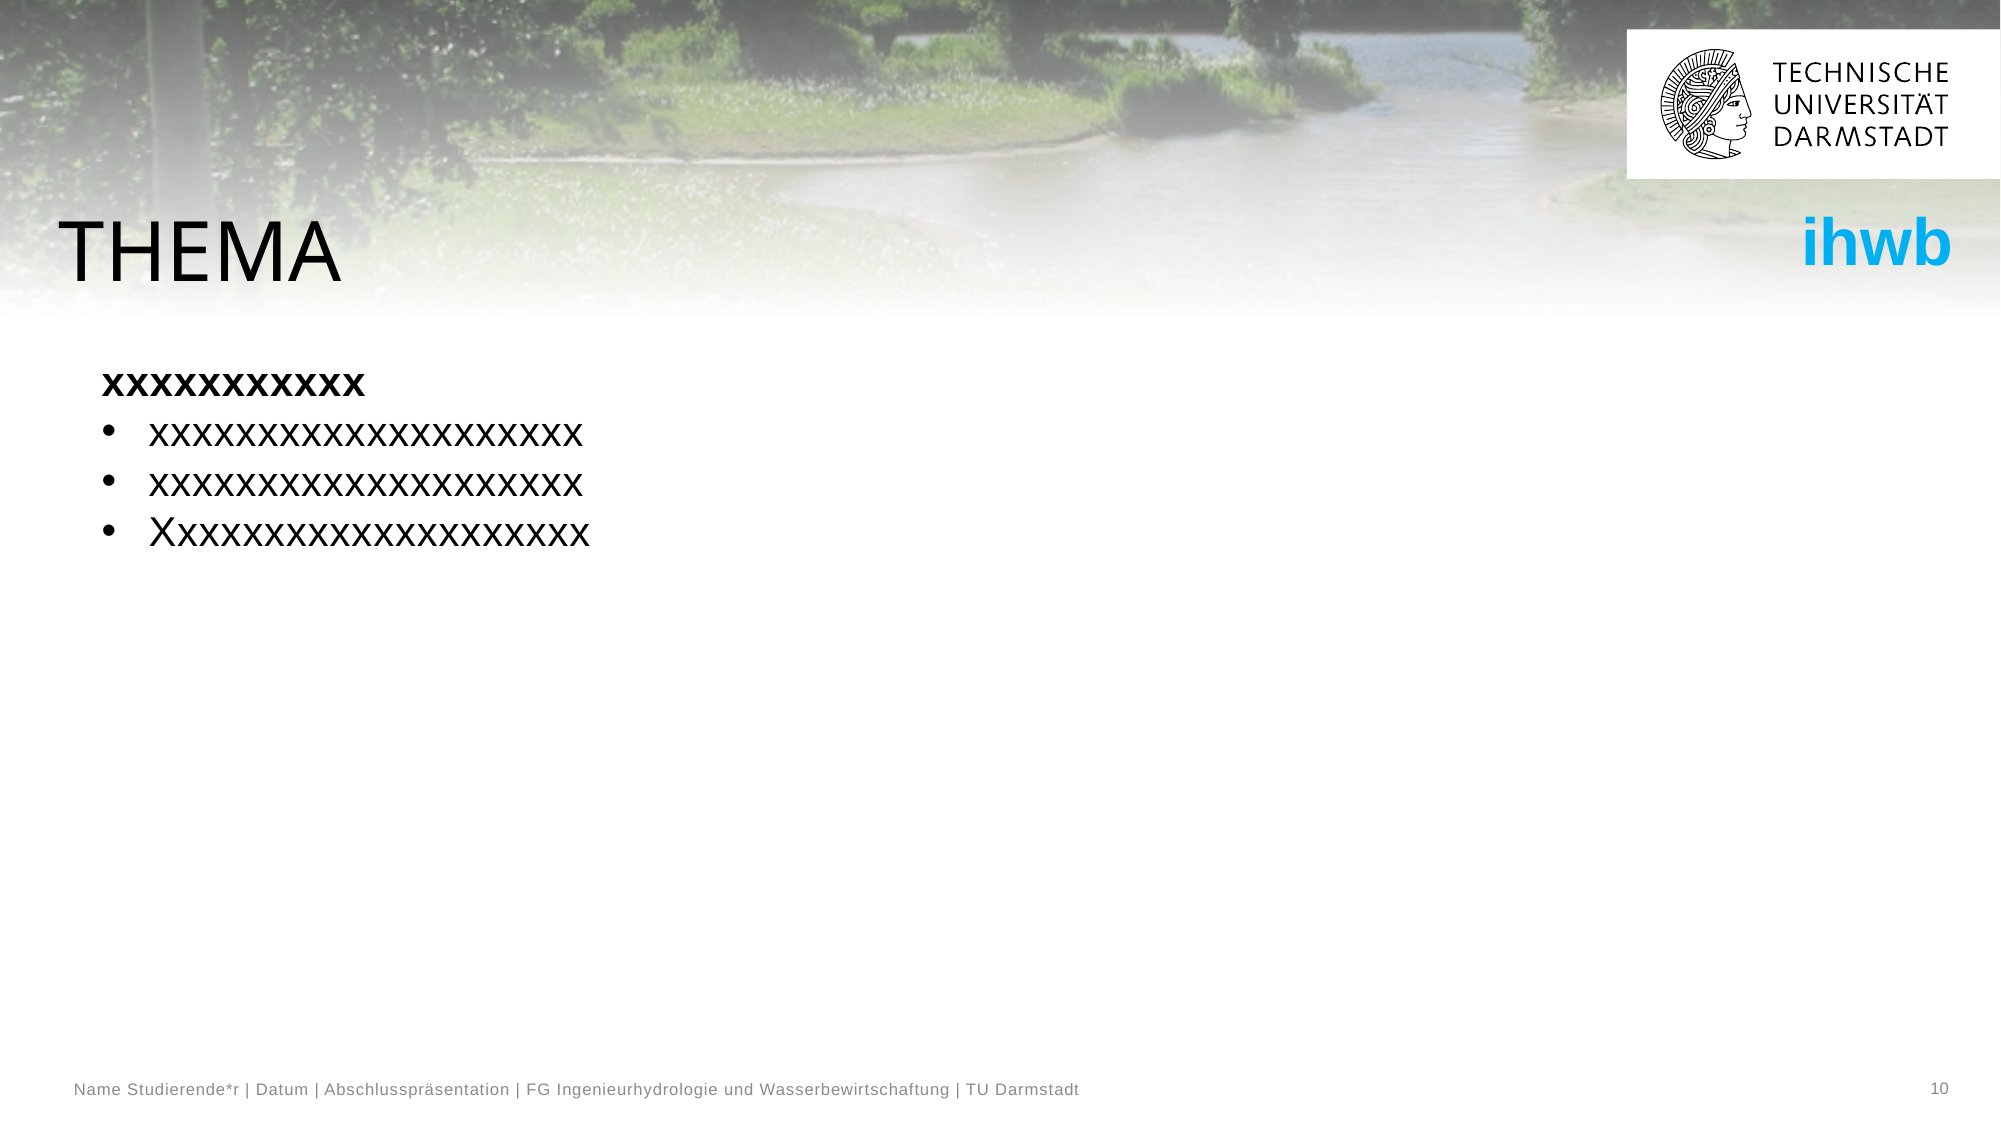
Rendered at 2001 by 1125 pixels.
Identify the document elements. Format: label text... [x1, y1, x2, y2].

title Thema [59, 120, 1532, 298]
slide_number 10 [1708, 1075, 1949, 1106]
text_box xxxxxxxxxxx xxxxxxxxxxxxxxxxxxxx xxxxxxxxxxxxxxxxxxxx Xxxxxxxxxxxxxxxxxxxx [59, 347, 2000, 1035]
picture [0, 0, 2001, 386]
